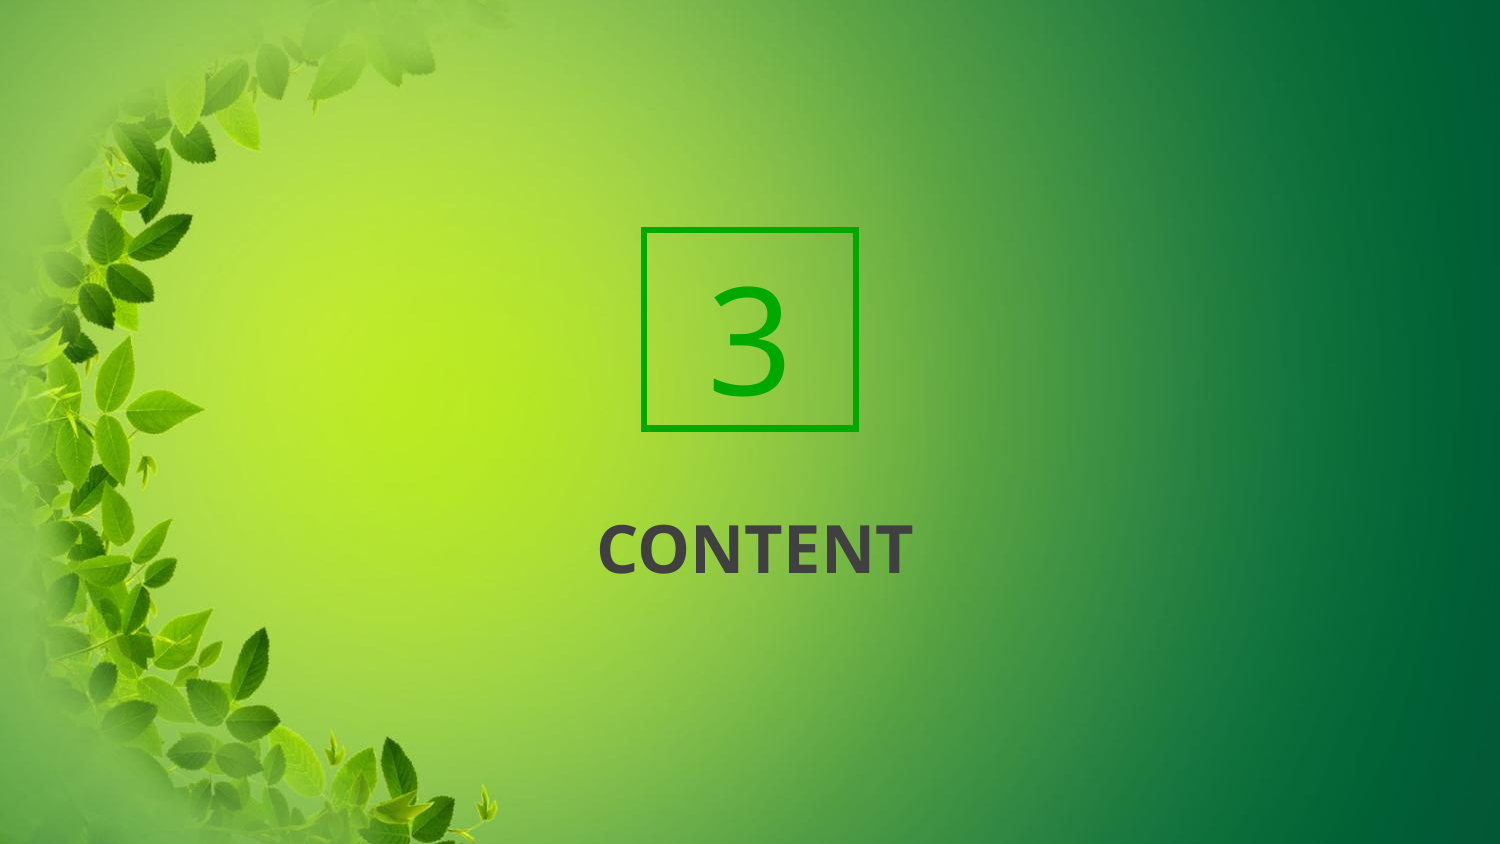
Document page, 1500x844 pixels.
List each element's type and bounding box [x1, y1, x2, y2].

picture [0, 0, 1500, 844]
text_box [643, 229, 857, 434]
